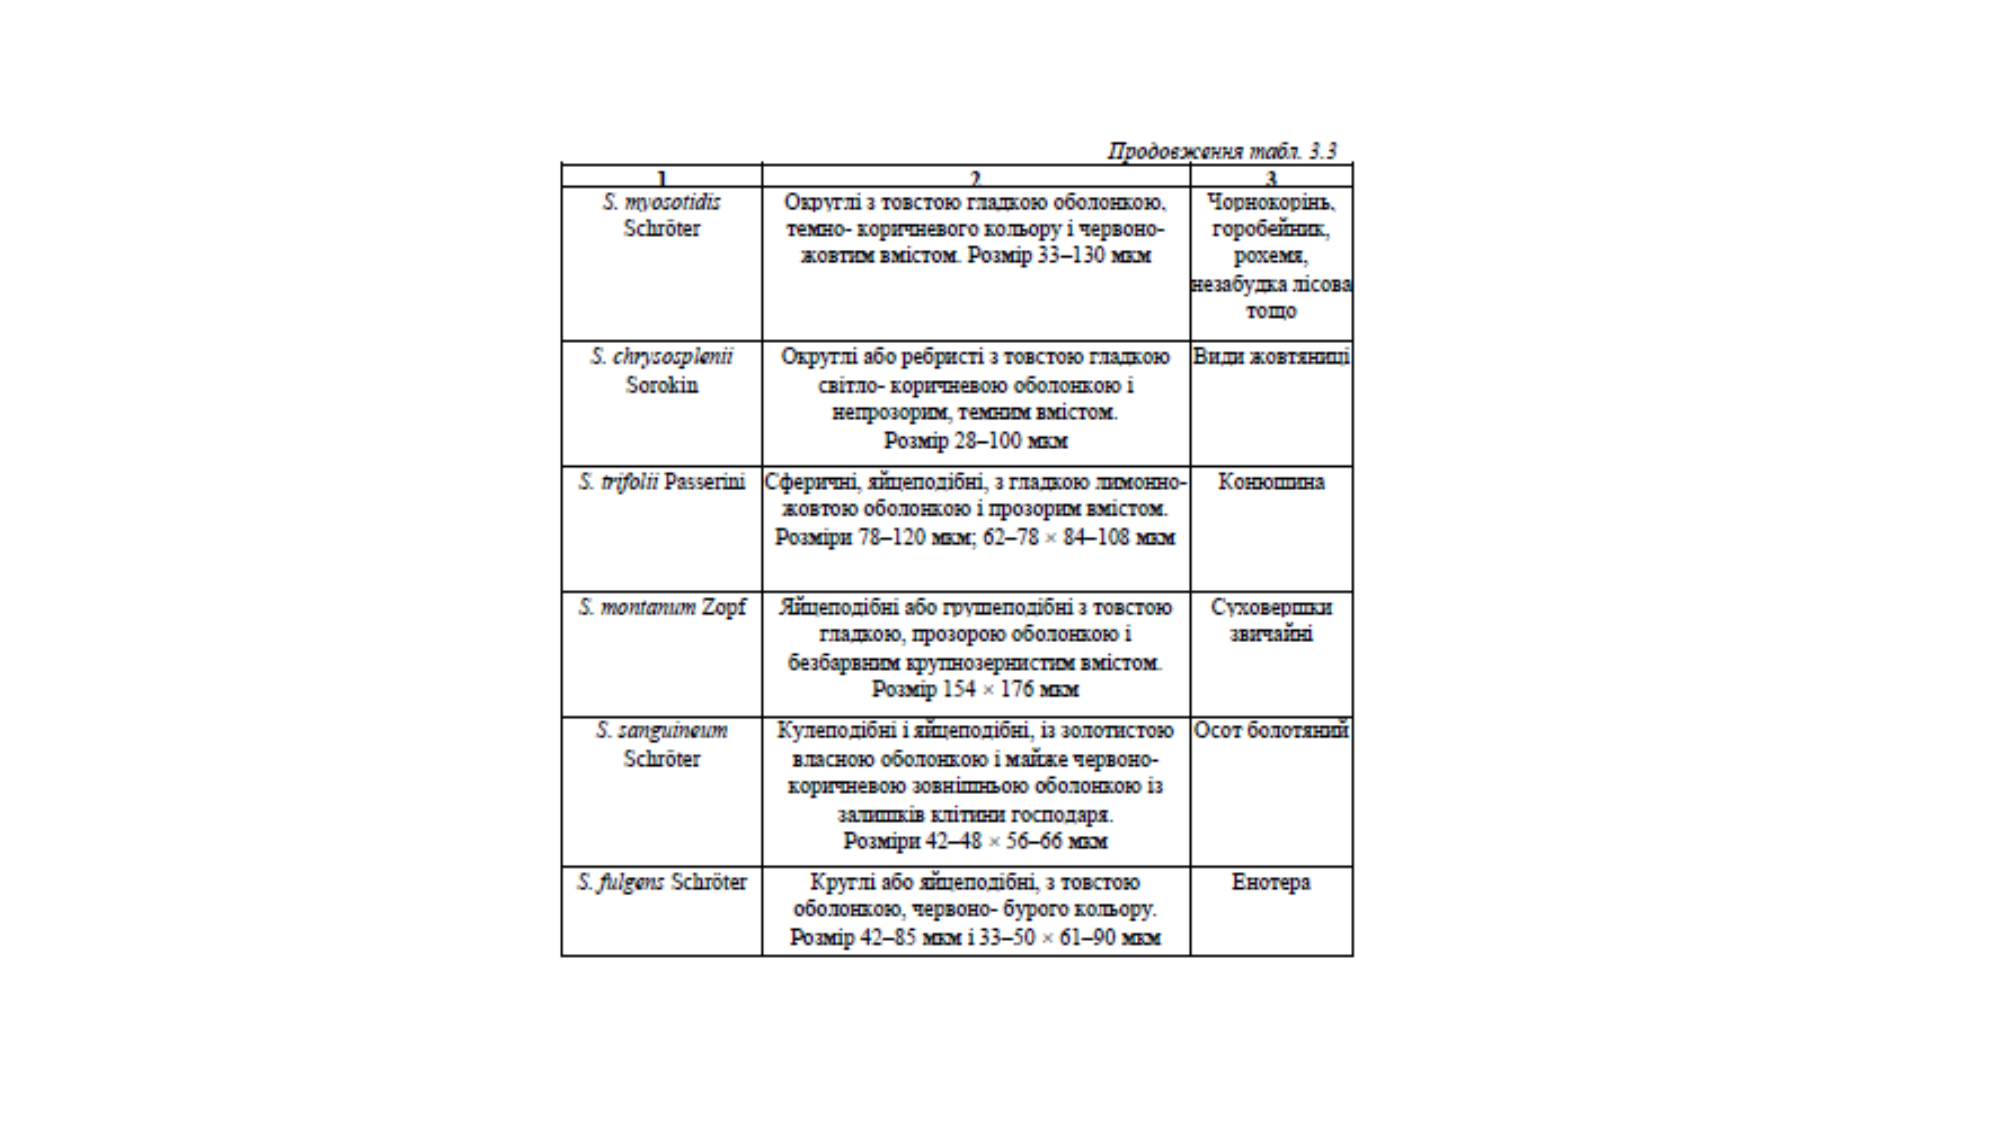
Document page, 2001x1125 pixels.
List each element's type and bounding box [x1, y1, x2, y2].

list [525, 125, 1390, 981]
